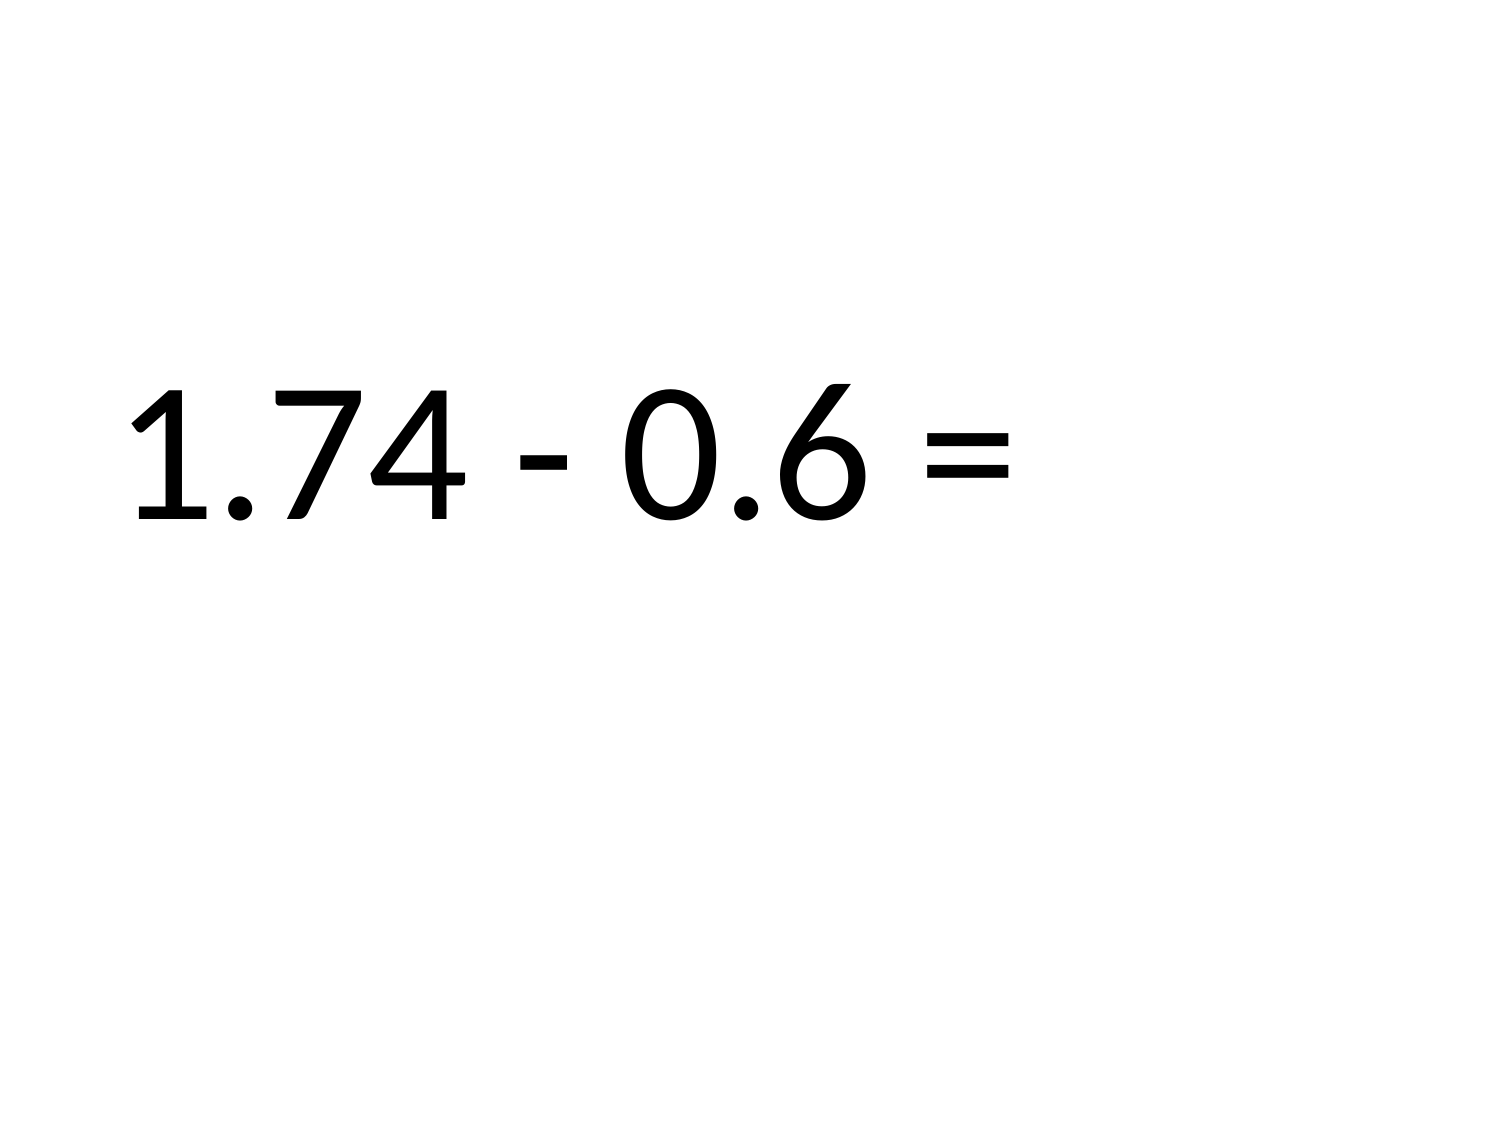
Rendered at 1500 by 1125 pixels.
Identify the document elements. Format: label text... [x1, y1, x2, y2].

text_box 1.74 - 0.6 = [99, 312, 1225, 568]
